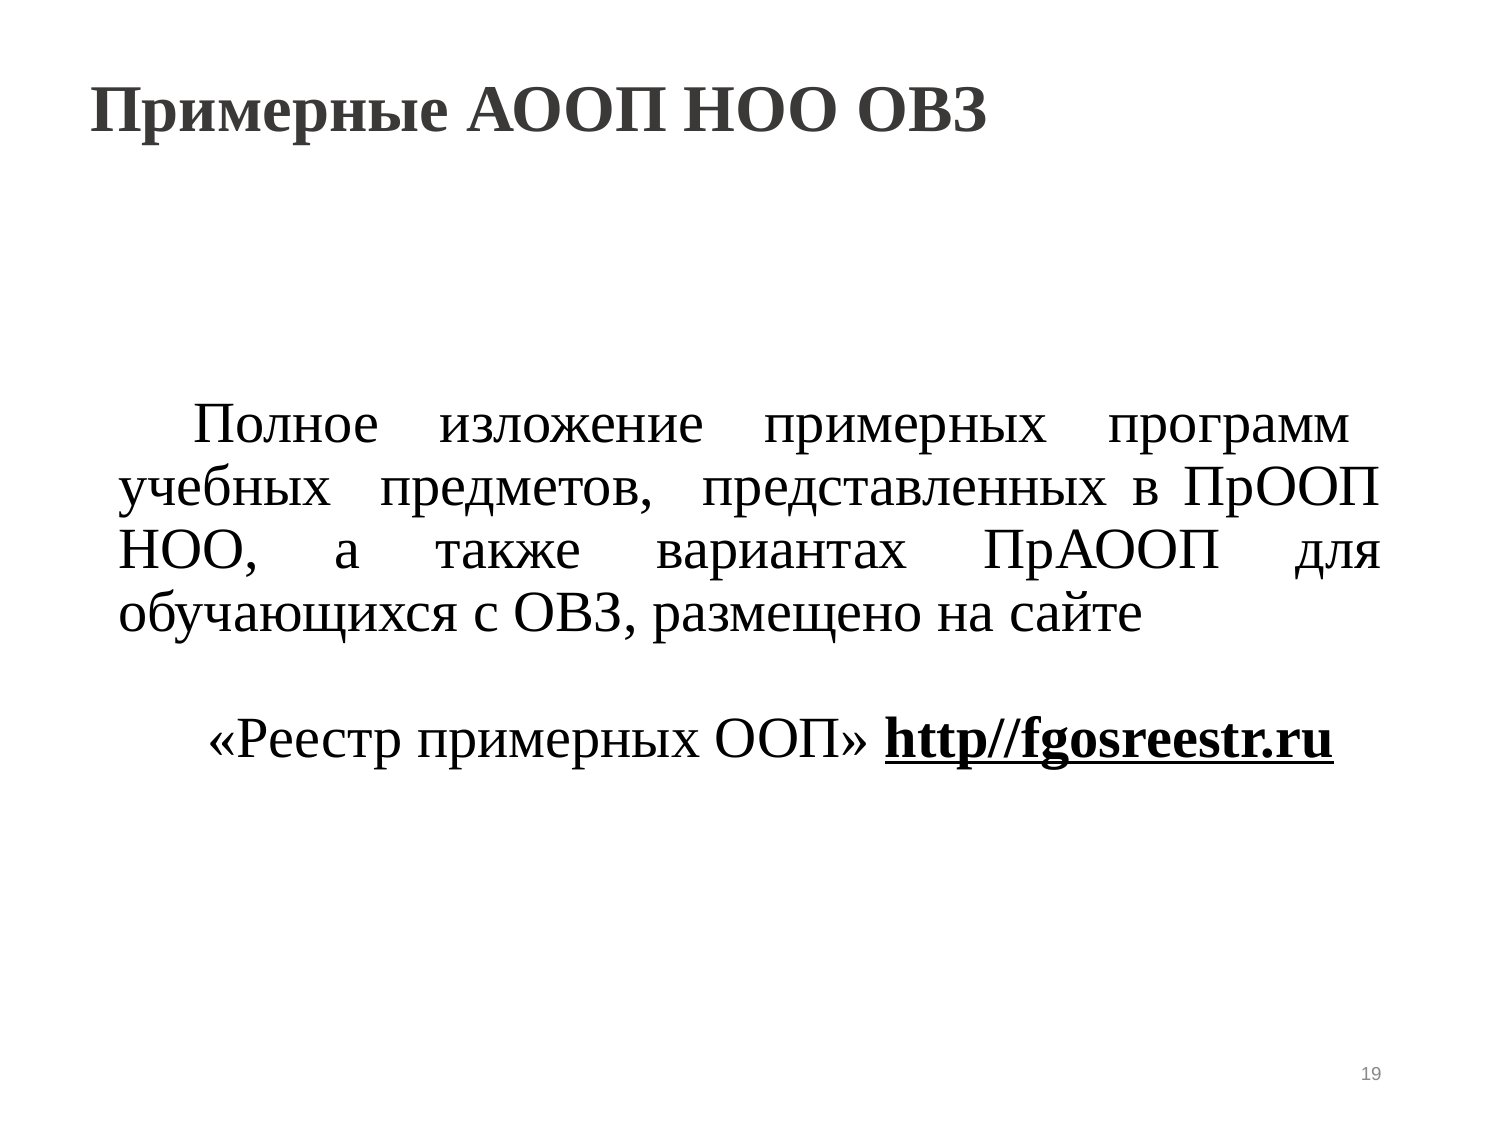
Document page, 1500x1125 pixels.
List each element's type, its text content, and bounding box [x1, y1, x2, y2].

title Примерные АООП НОО ОВЗ [75, 45, 1425, 175]
list Полное изложение примерных программ учебных предметов, представленных в ПрООП НОО, а также вариантах ПрАООП для обучающихся с ОВЗ, размещено на сайте «Реестр примерных ООП» http//fgosreestr.ru [103, 299, 1397, 1014]
slide_number 19 [1059, 1042, 1397, 1103]
